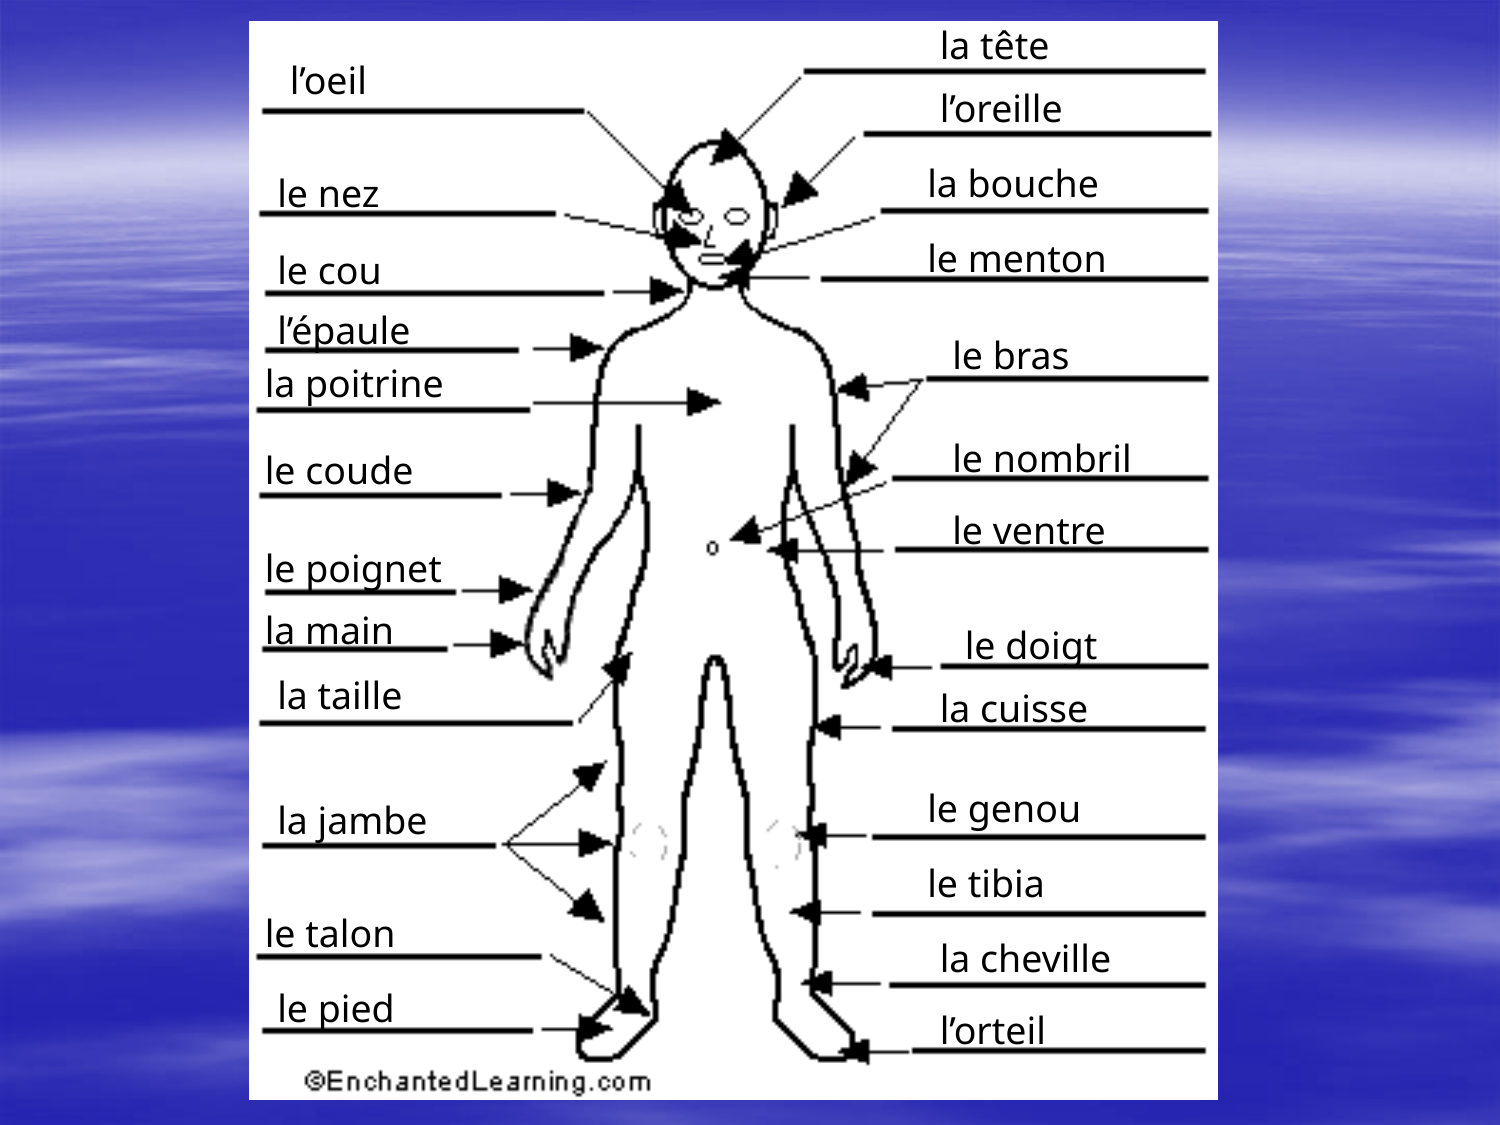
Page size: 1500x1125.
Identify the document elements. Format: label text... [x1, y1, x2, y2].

text_box la tête [924, 14, 1200, 20]
picture [249, 21, 1218, 1101]
text_box le doigt [1221, 614, 1225, 675]
